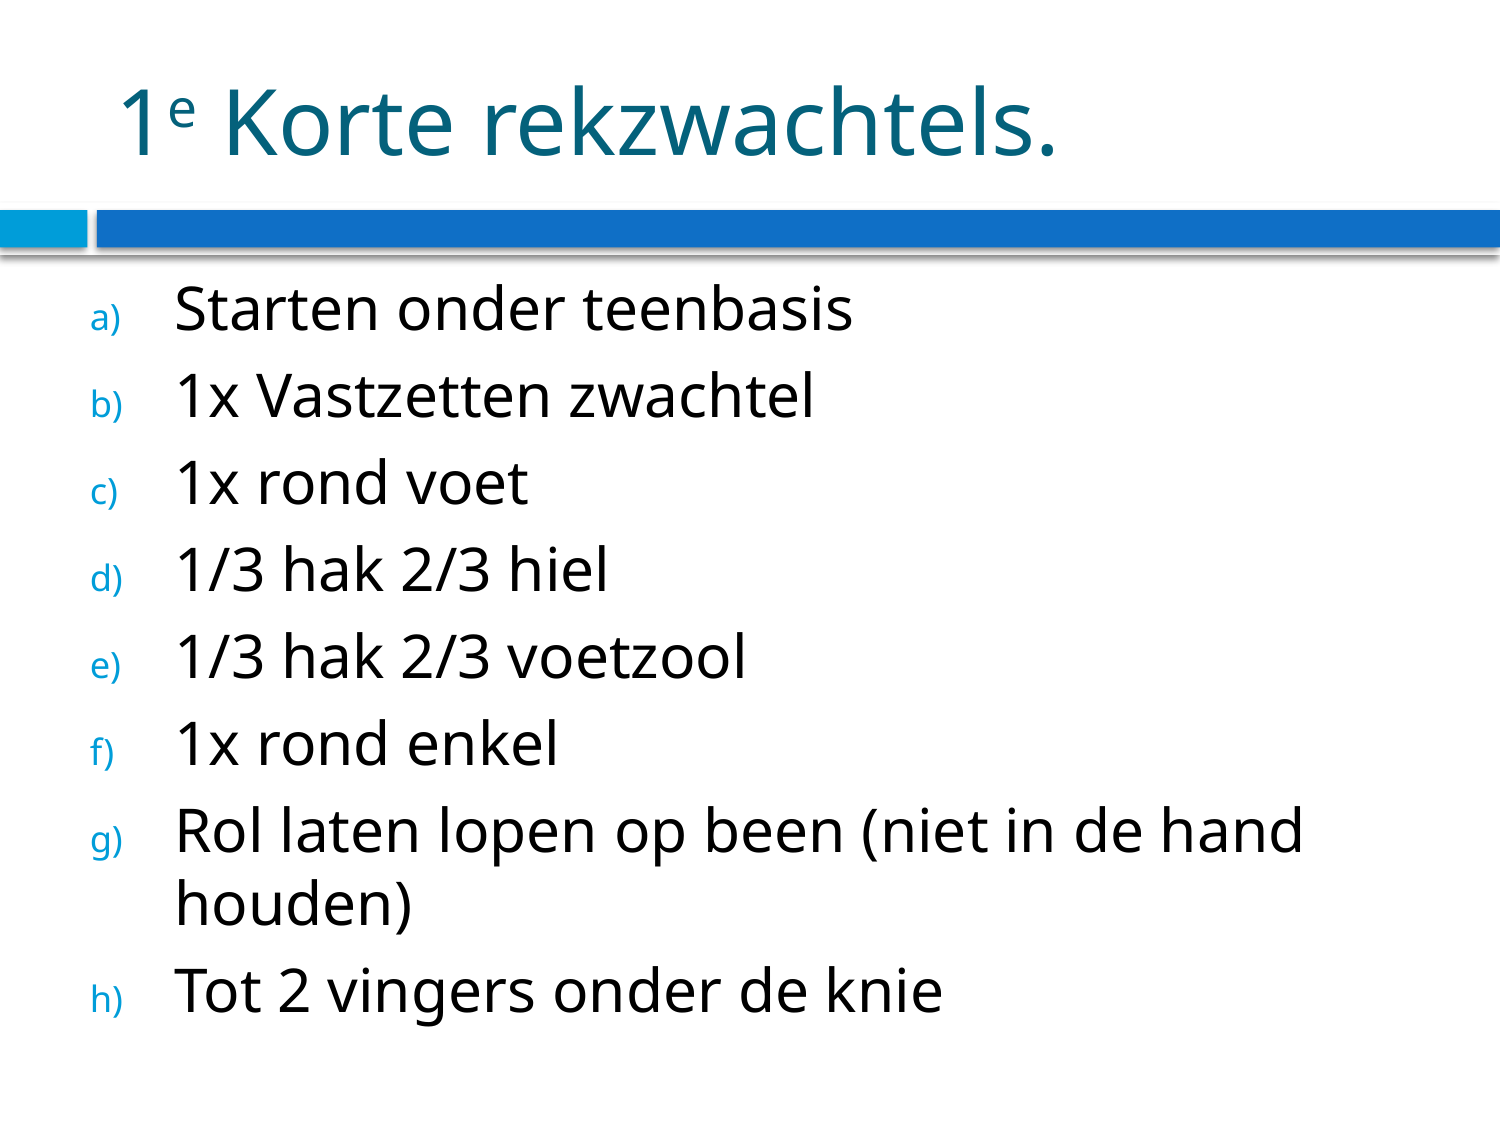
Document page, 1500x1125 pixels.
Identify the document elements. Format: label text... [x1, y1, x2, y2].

list Starten onder teenbasis 1x Vastzetten zwachtel 1x rond voet 1/3 hak 2/3 hiel 1/3 hak 2/3 voetzool 1x rond enkel Rol laten lopen op been (niet in de hand houden) Tot 2 vingers onder de knie [75, 262, 1425, 1071]
title 1e Korte rekzwachtels. [100, 37, 1438, 200]
